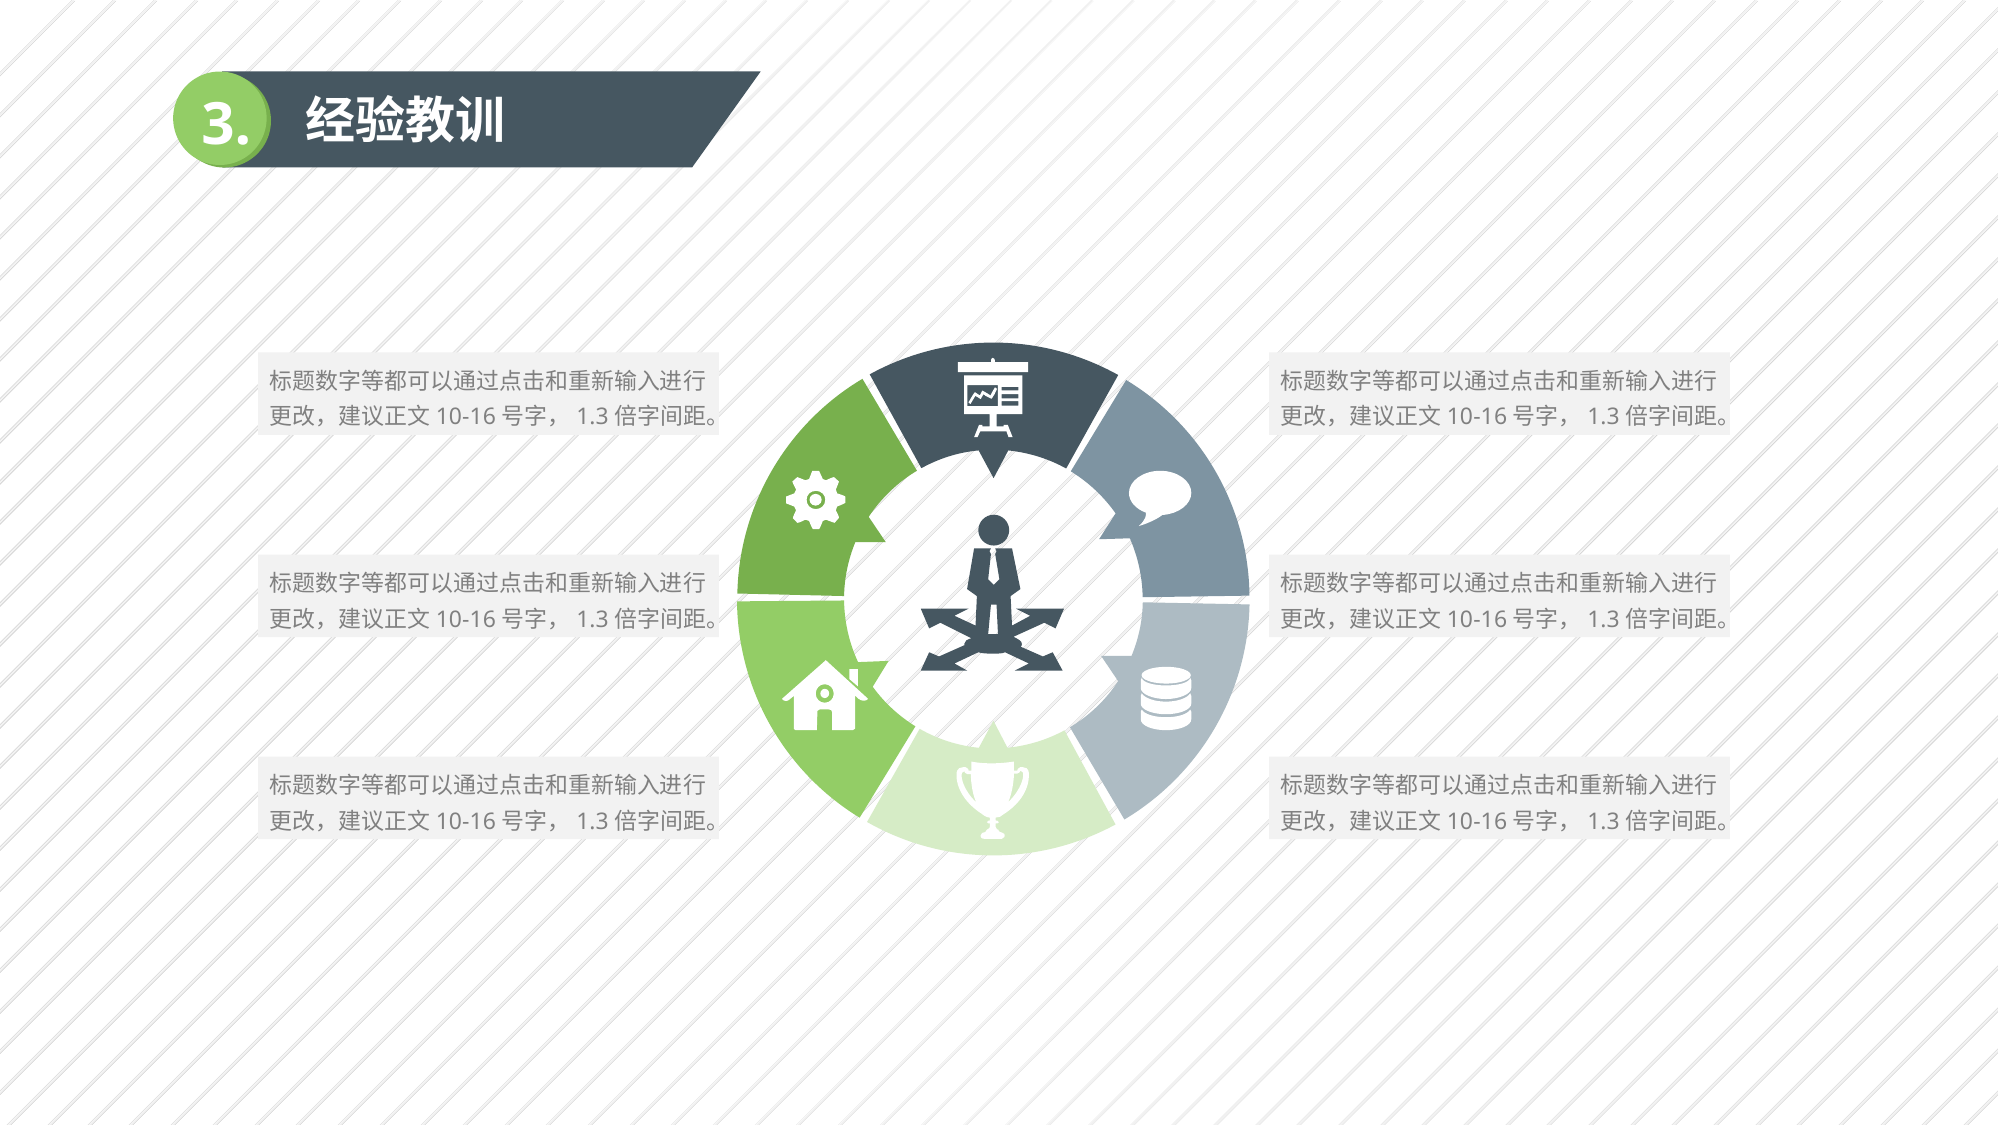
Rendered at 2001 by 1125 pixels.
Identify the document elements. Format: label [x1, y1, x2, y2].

text_box [258, 331, 1730, 867]
text_box [173, 71, 761, 168]
picture [0, 0, 1998, 1125]
